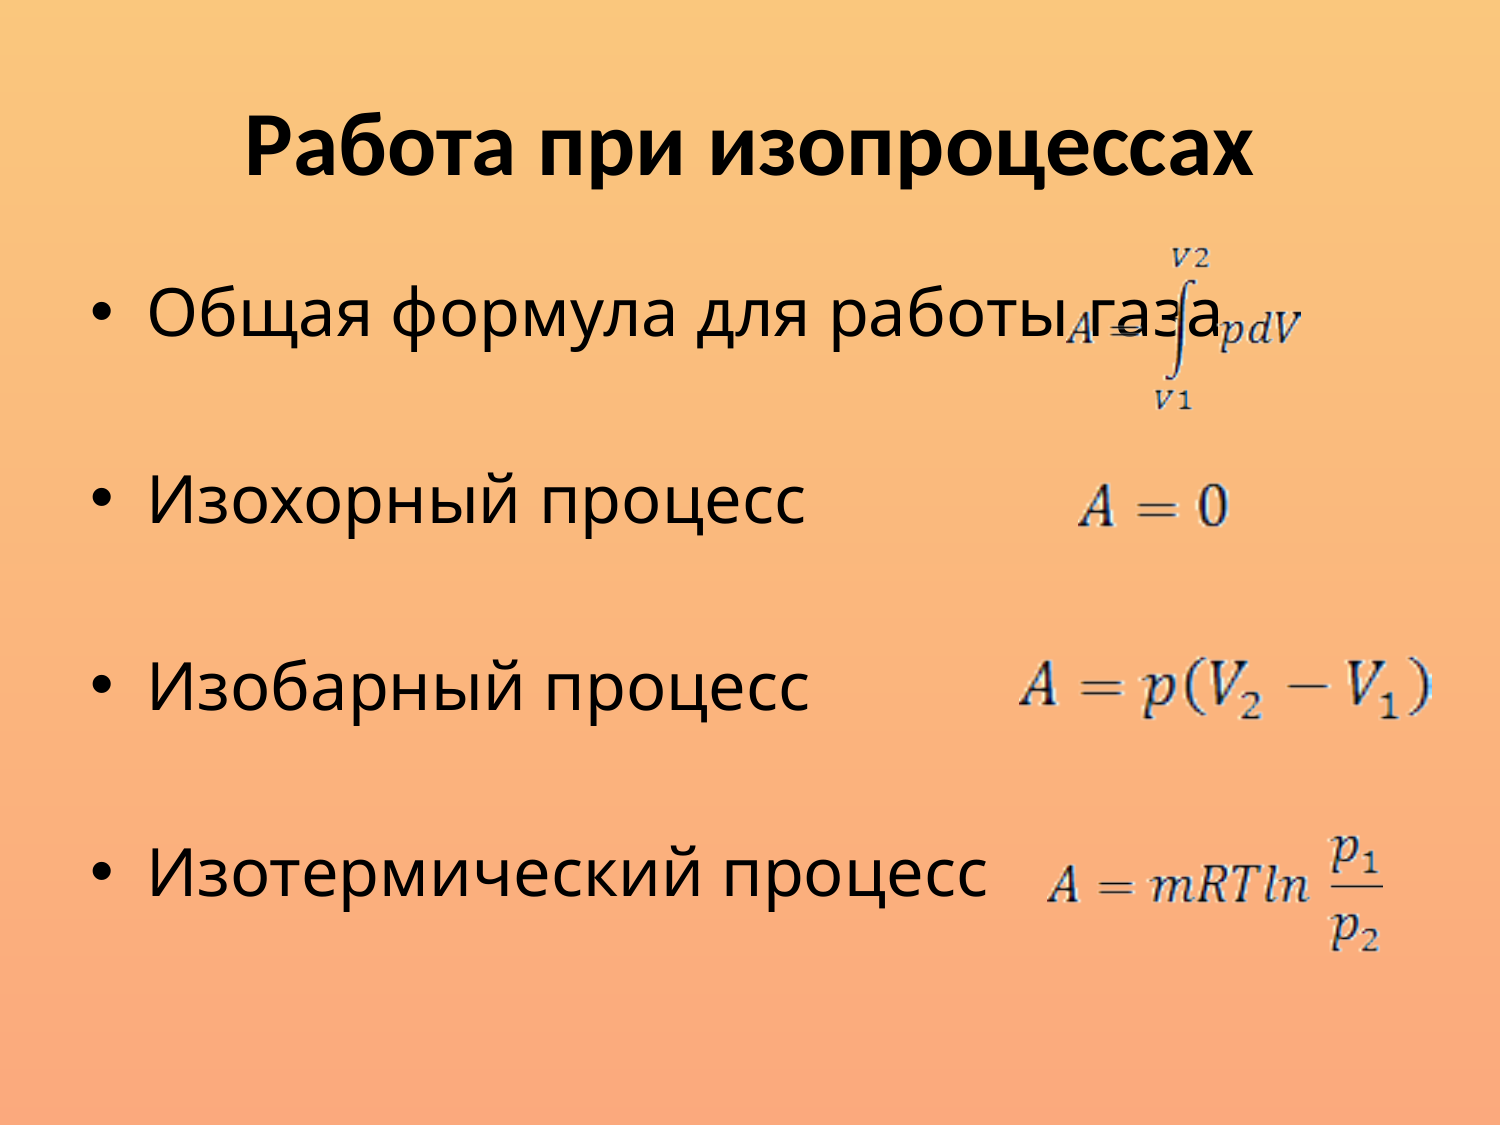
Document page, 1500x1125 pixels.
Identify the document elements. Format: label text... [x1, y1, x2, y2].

picture [1047, 831, 1383, 962]
picture [1019, 644, 1433, 731]
list Общая формула для работы газа Изохорный процесс Изобарный процесс Изотермический процесс [75, 262, 1425, 1005]
picture [1077, 468, 1233, 551]
title Работа при изопроцессах [75, 45, 1425, 233]
picture [1066, 245, 1302, 420]
